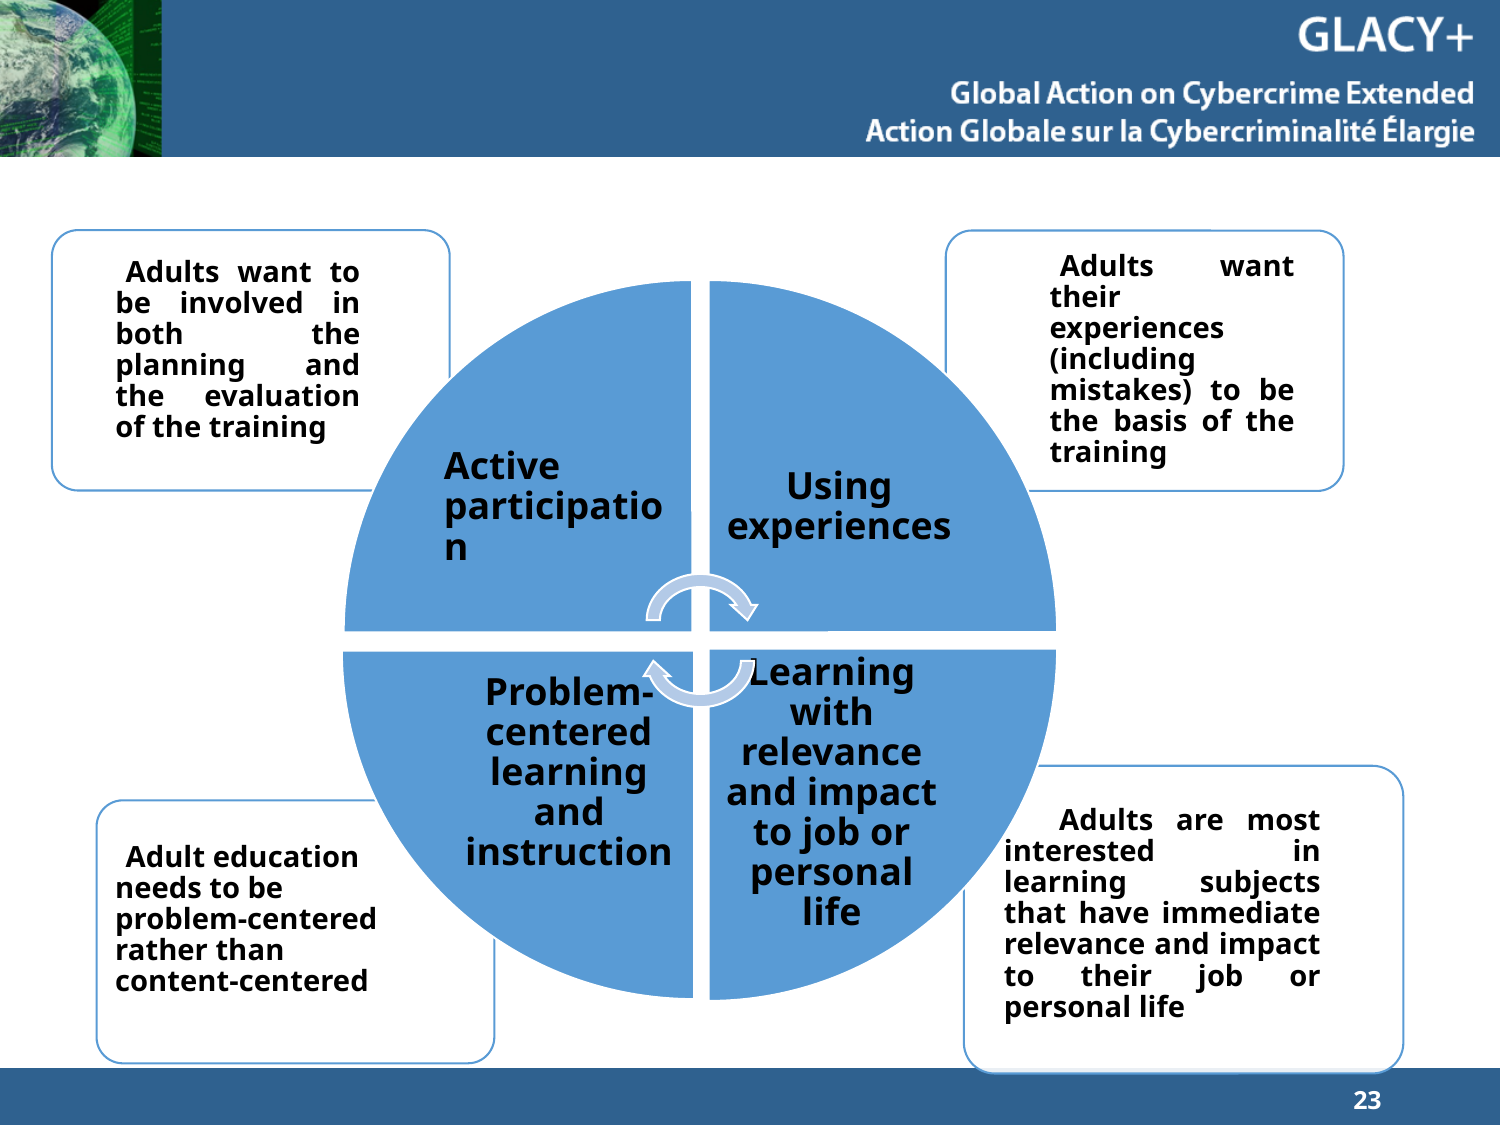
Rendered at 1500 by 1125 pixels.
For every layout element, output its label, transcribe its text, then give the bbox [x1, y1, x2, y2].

picture [0, 0, 1500, 157]
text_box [51, 230, 1404, 1074]
slide_number 23 [1059, 1074, 1397, 1125]
